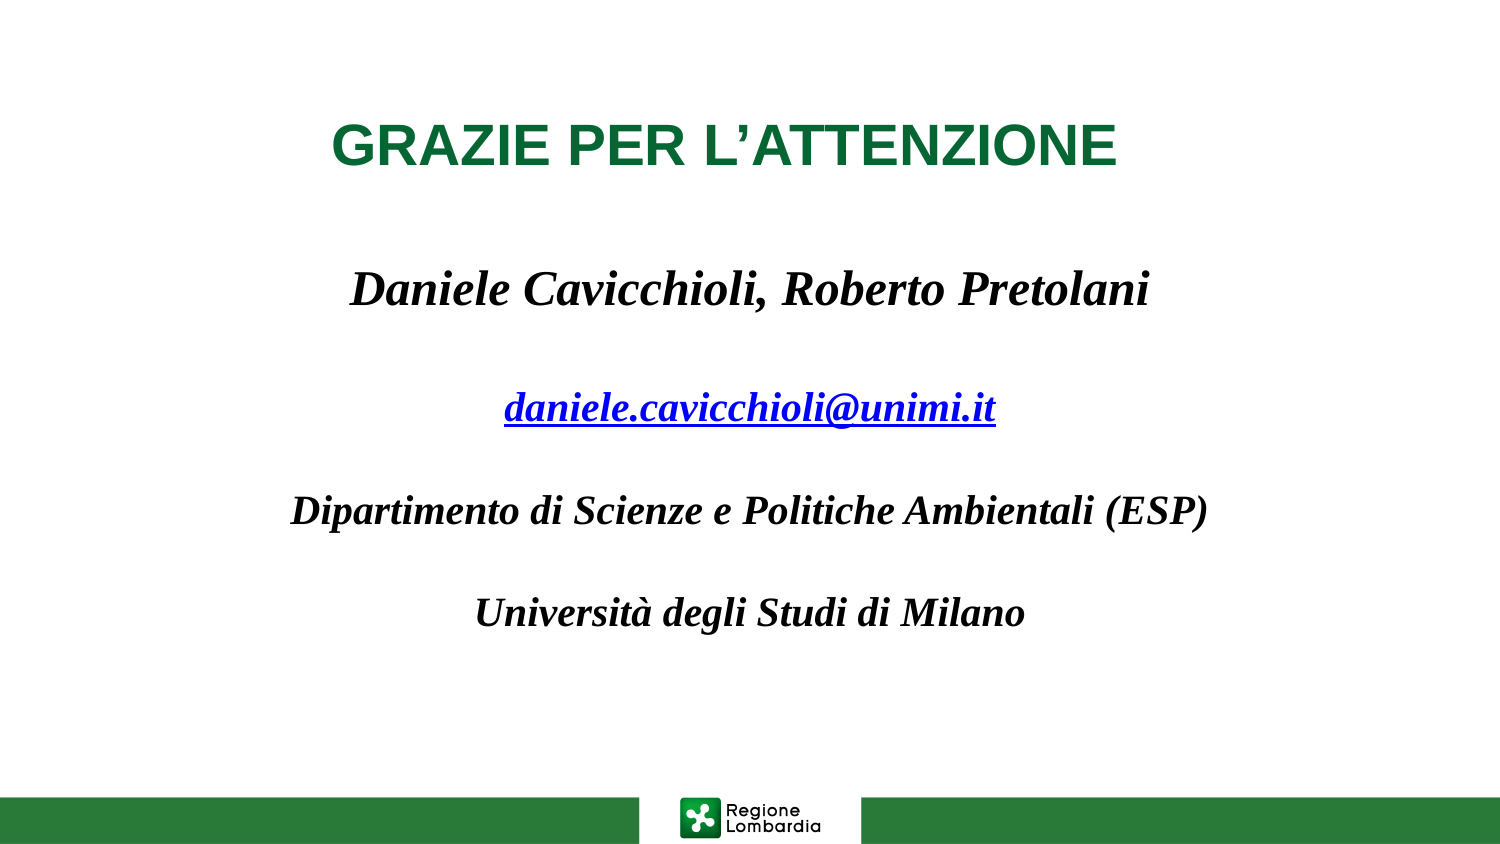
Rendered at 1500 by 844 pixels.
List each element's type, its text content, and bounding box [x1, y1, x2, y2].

title GRAZIE PER L’ATTENZIONE [87, 60, 1363, 189]
picture [0, 0, 1500, 844]
subtitle Daniele Cavicchioli, Roberto Pretolani daniele.cavicchioli@unimi.it Dipartimento di Scienze e Politiche Ambientali (ESP) Università degli Studi di Milano [112, 229, 1388, 773]
